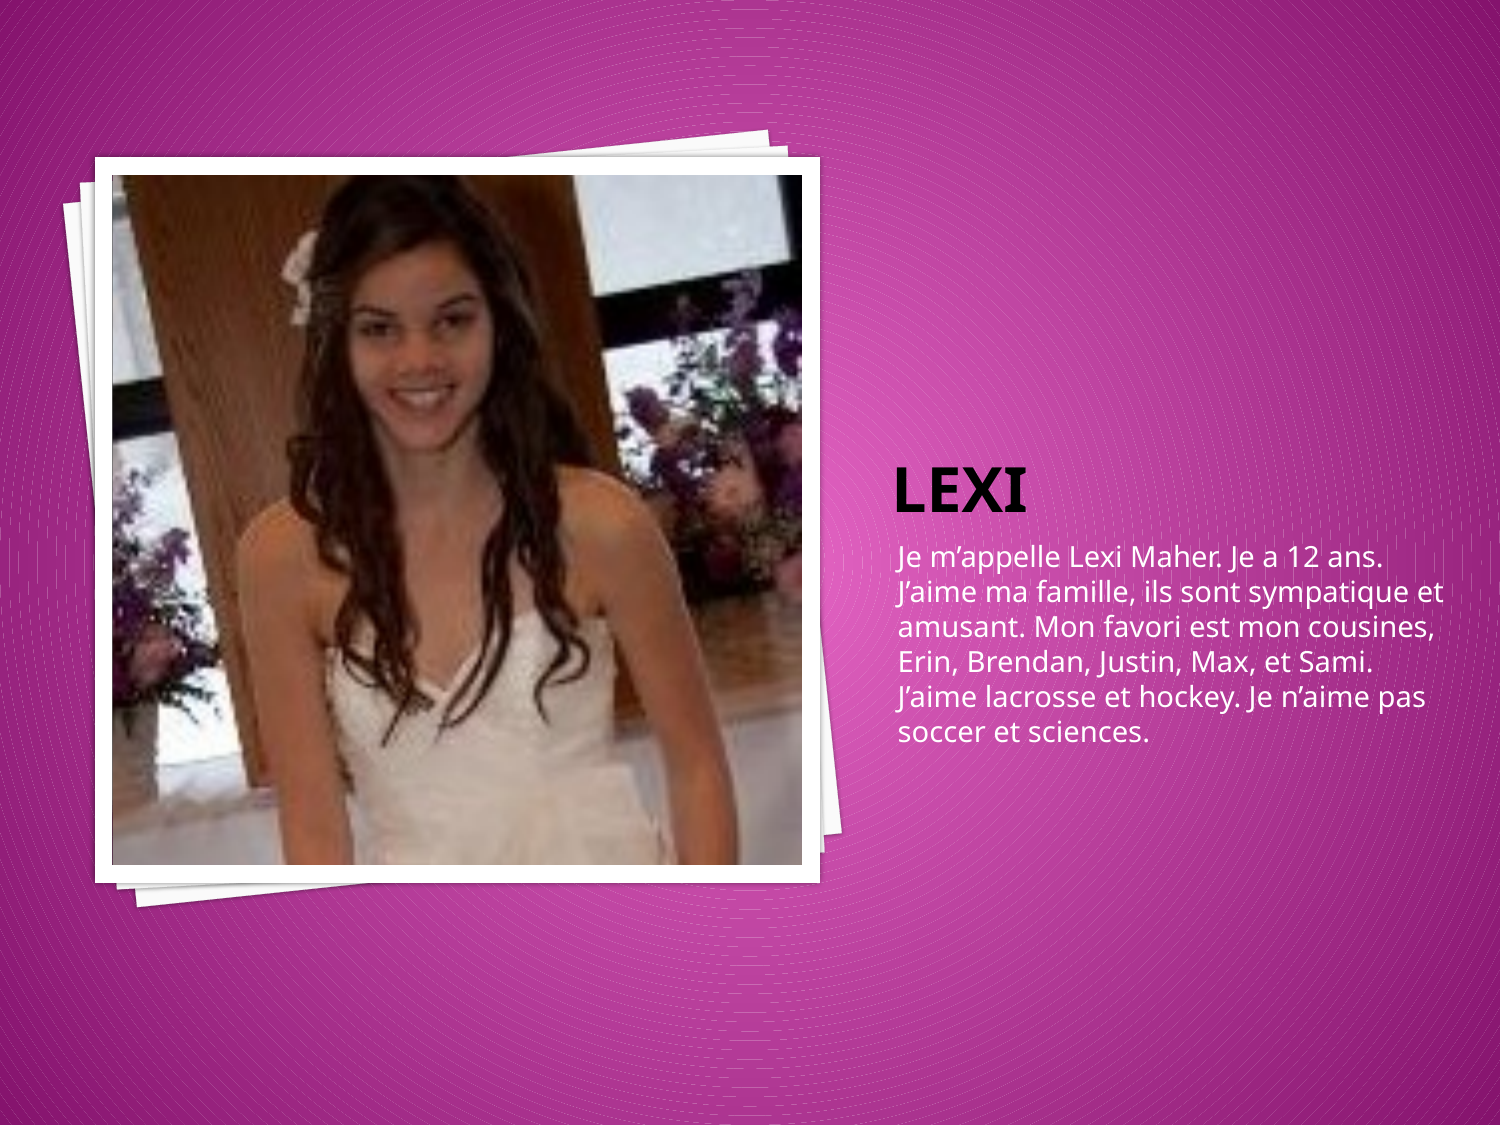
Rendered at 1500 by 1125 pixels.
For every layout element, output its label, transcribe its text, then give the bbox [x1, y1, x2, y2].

list Je m’appelle Lexi Maher. Je a 12 ans. J’aime ma famille, ils sont sympatique et amusant. Mon favori est mon cousines, Erin, Brendan, Justin, Max, et Sami. J’aime lacrosse et hockey. Je n’aime pas soccer et sciences. [883, 538, 1447, 854]
picture [111, 174, 803, 866]
title Lexi [884, 187, 1447, 525]
